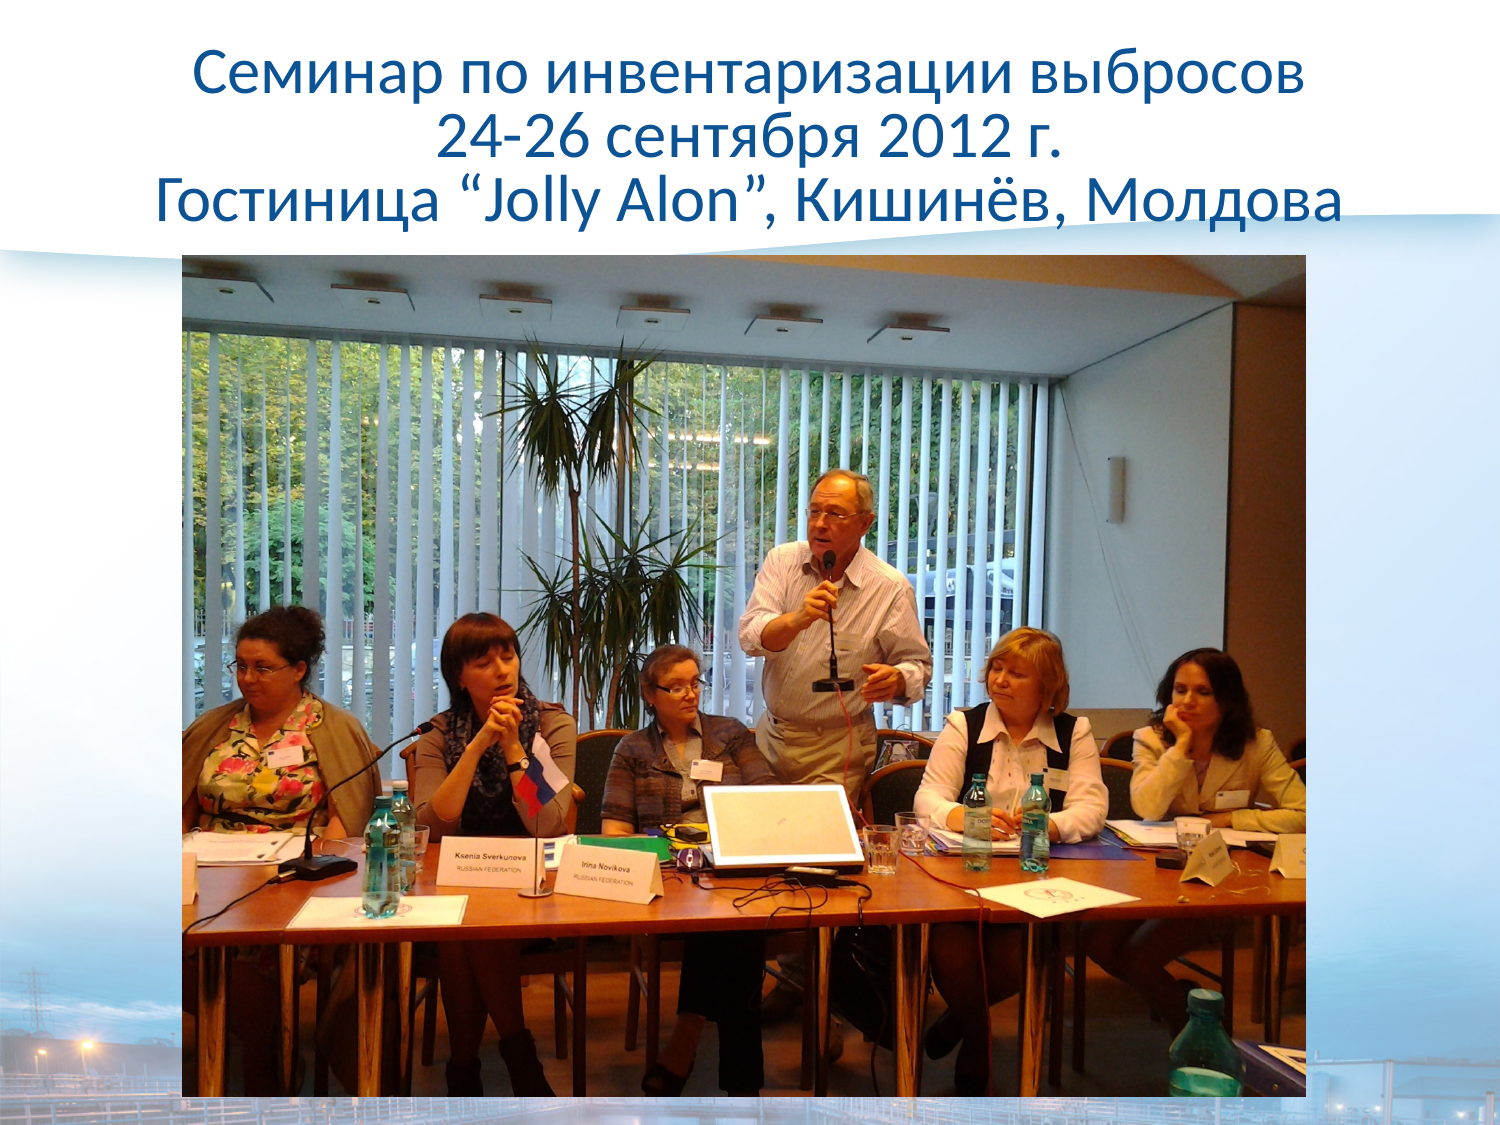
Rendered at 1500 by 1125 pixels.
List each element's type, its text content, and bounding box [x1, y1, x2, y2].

picture [0, 215, 1500, 1125]
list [182, 255, 1306, 1098]
title Семинар по инвентаризации выбросов 24-26 сентября 2012 г. Гостиница “Jolly Alon”, Кишинёв, Молдова [75, 45, 1425, 233]
